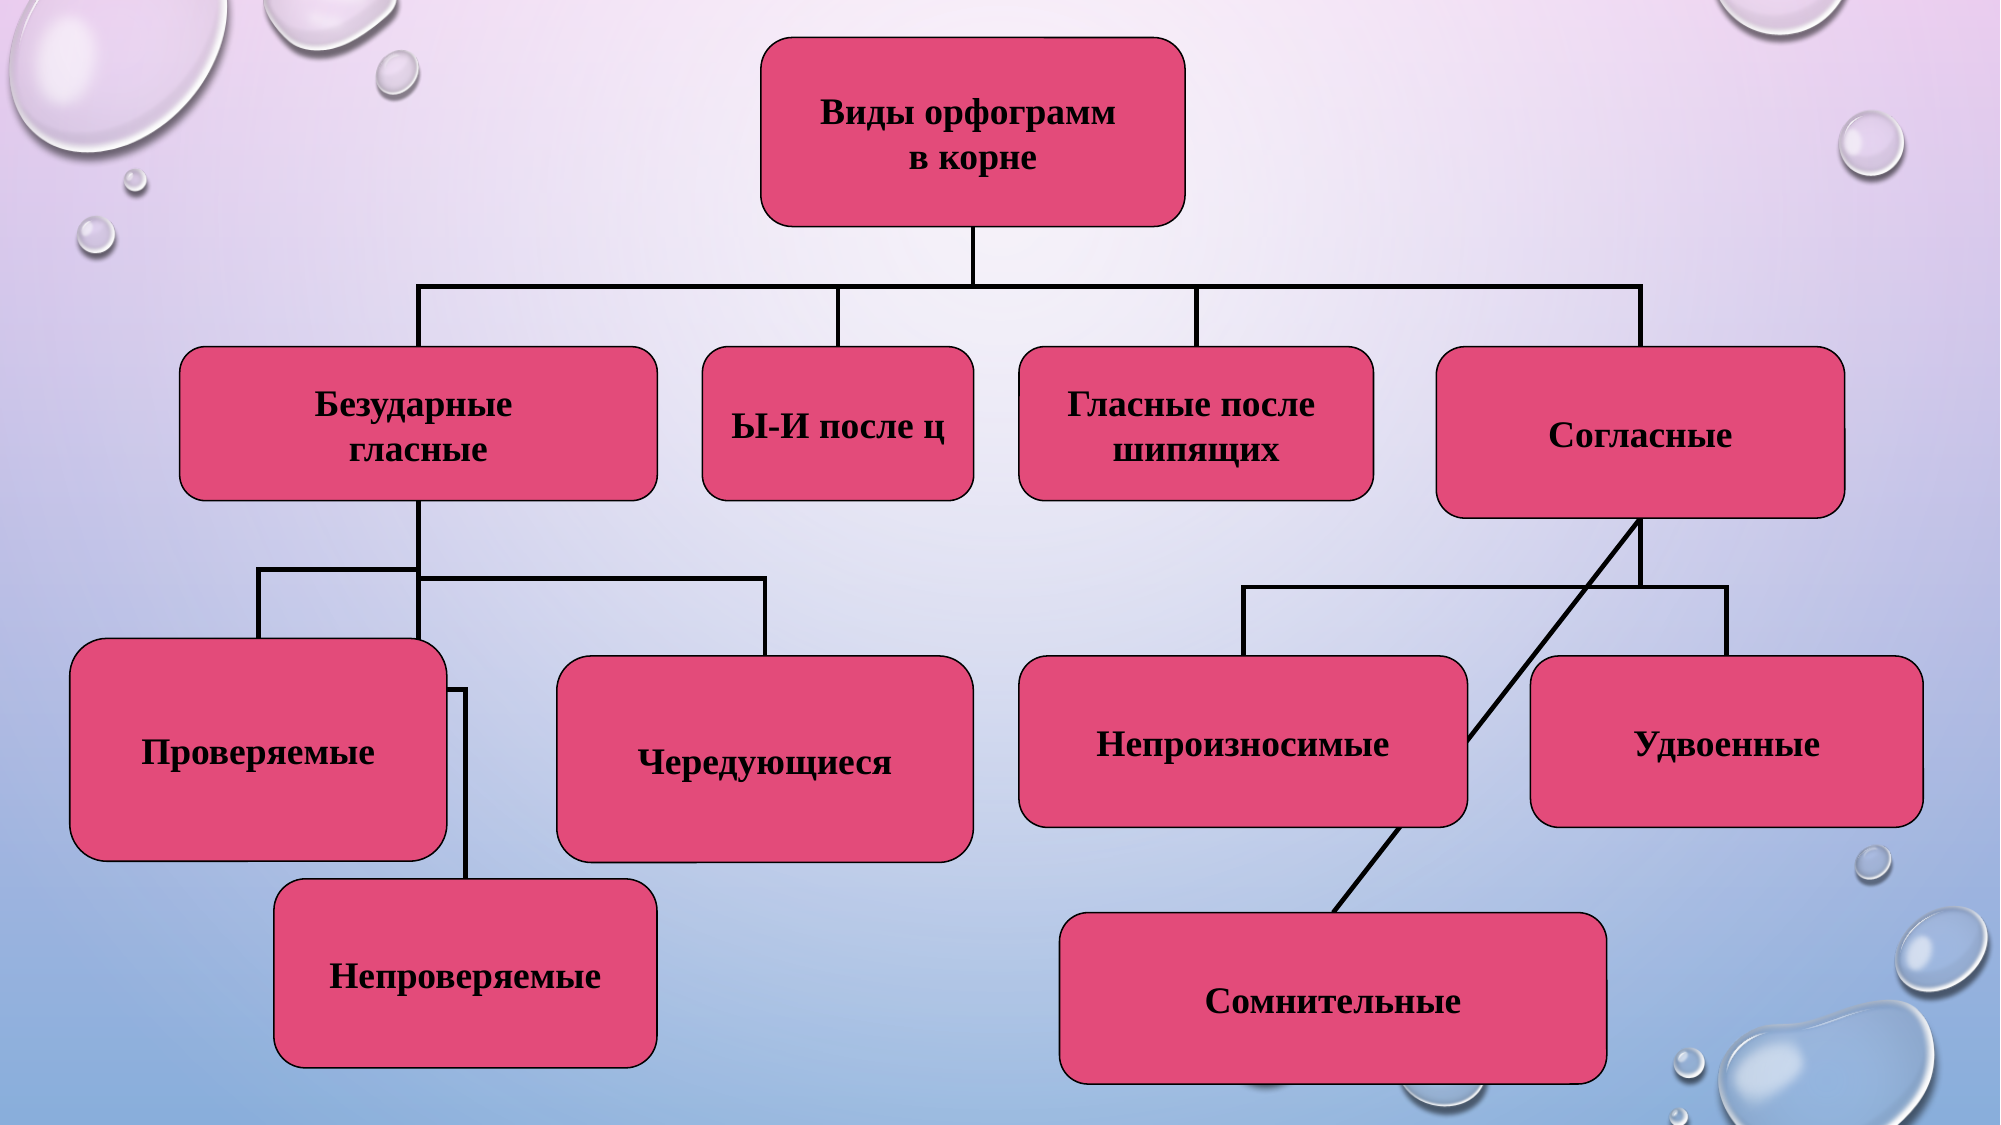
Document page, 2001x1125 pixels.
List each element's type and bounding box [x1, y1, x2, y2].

picture [0, 0, 2000, 1125]
text_box [74, 41, 1920, 1079]
